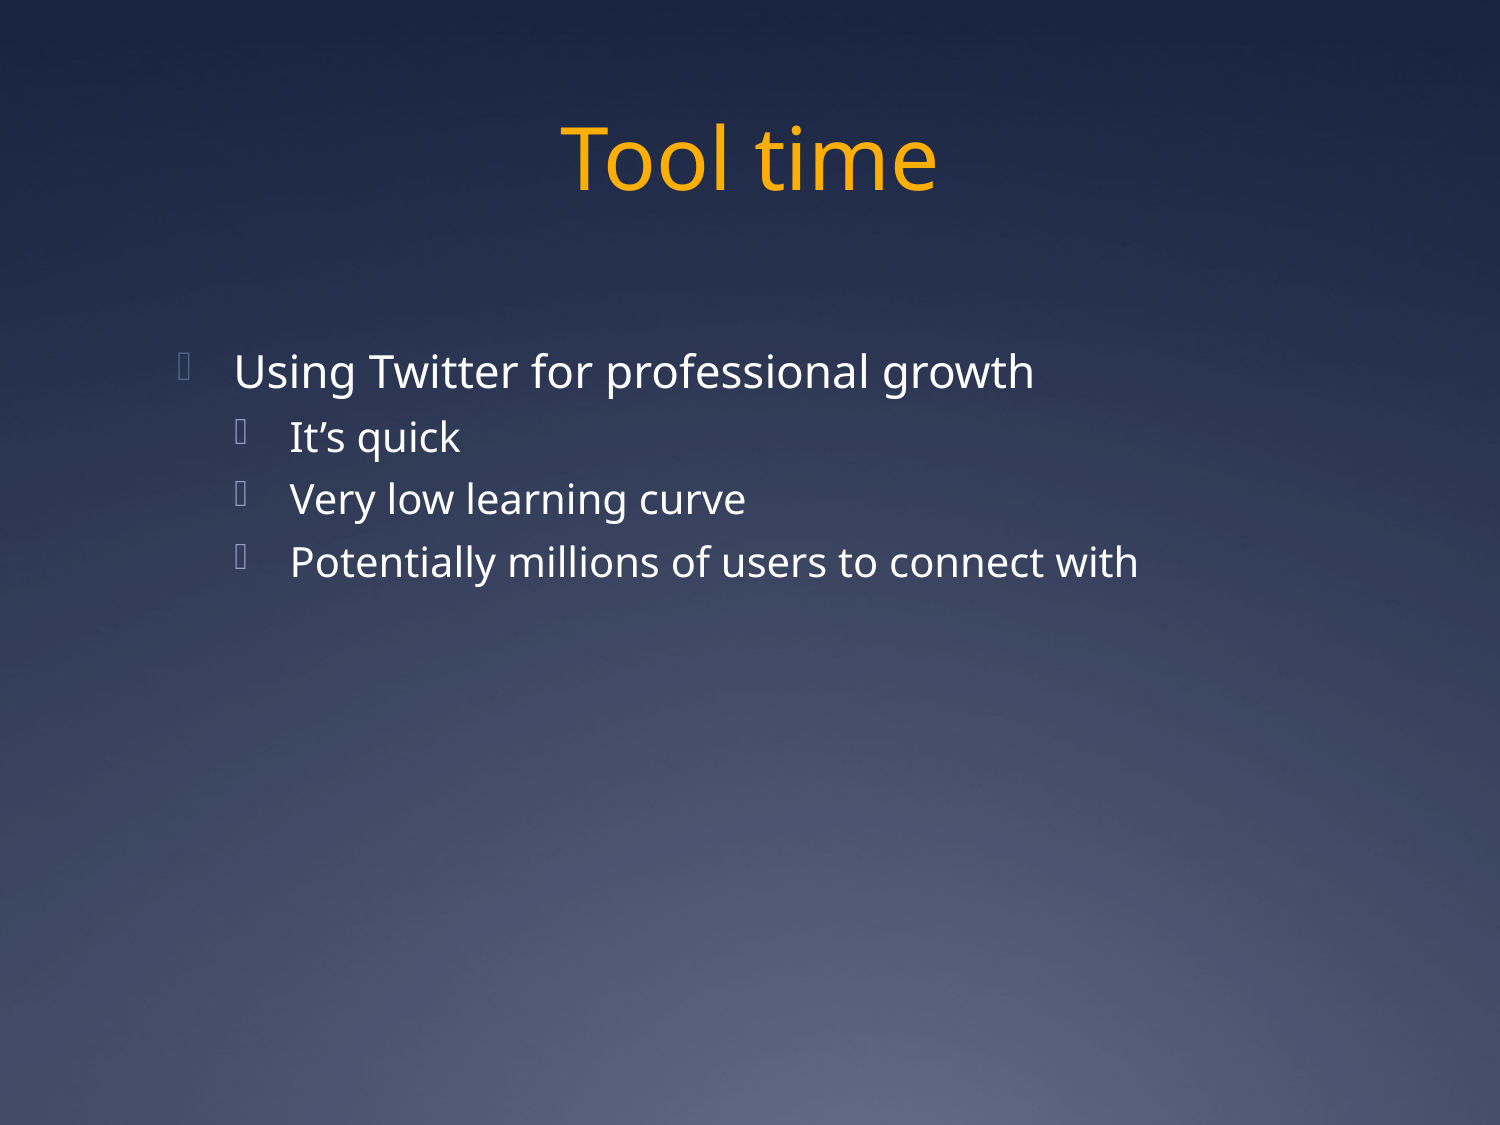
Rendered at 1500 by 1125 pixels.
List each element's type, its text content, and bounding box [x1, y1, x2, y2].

title Tool time [100, 95, 1400, 225]
list Using Twitter for professional growth It’s quick Very low learning curve Potentially millions of users to connect with [162, 335, 1338, 1005]
